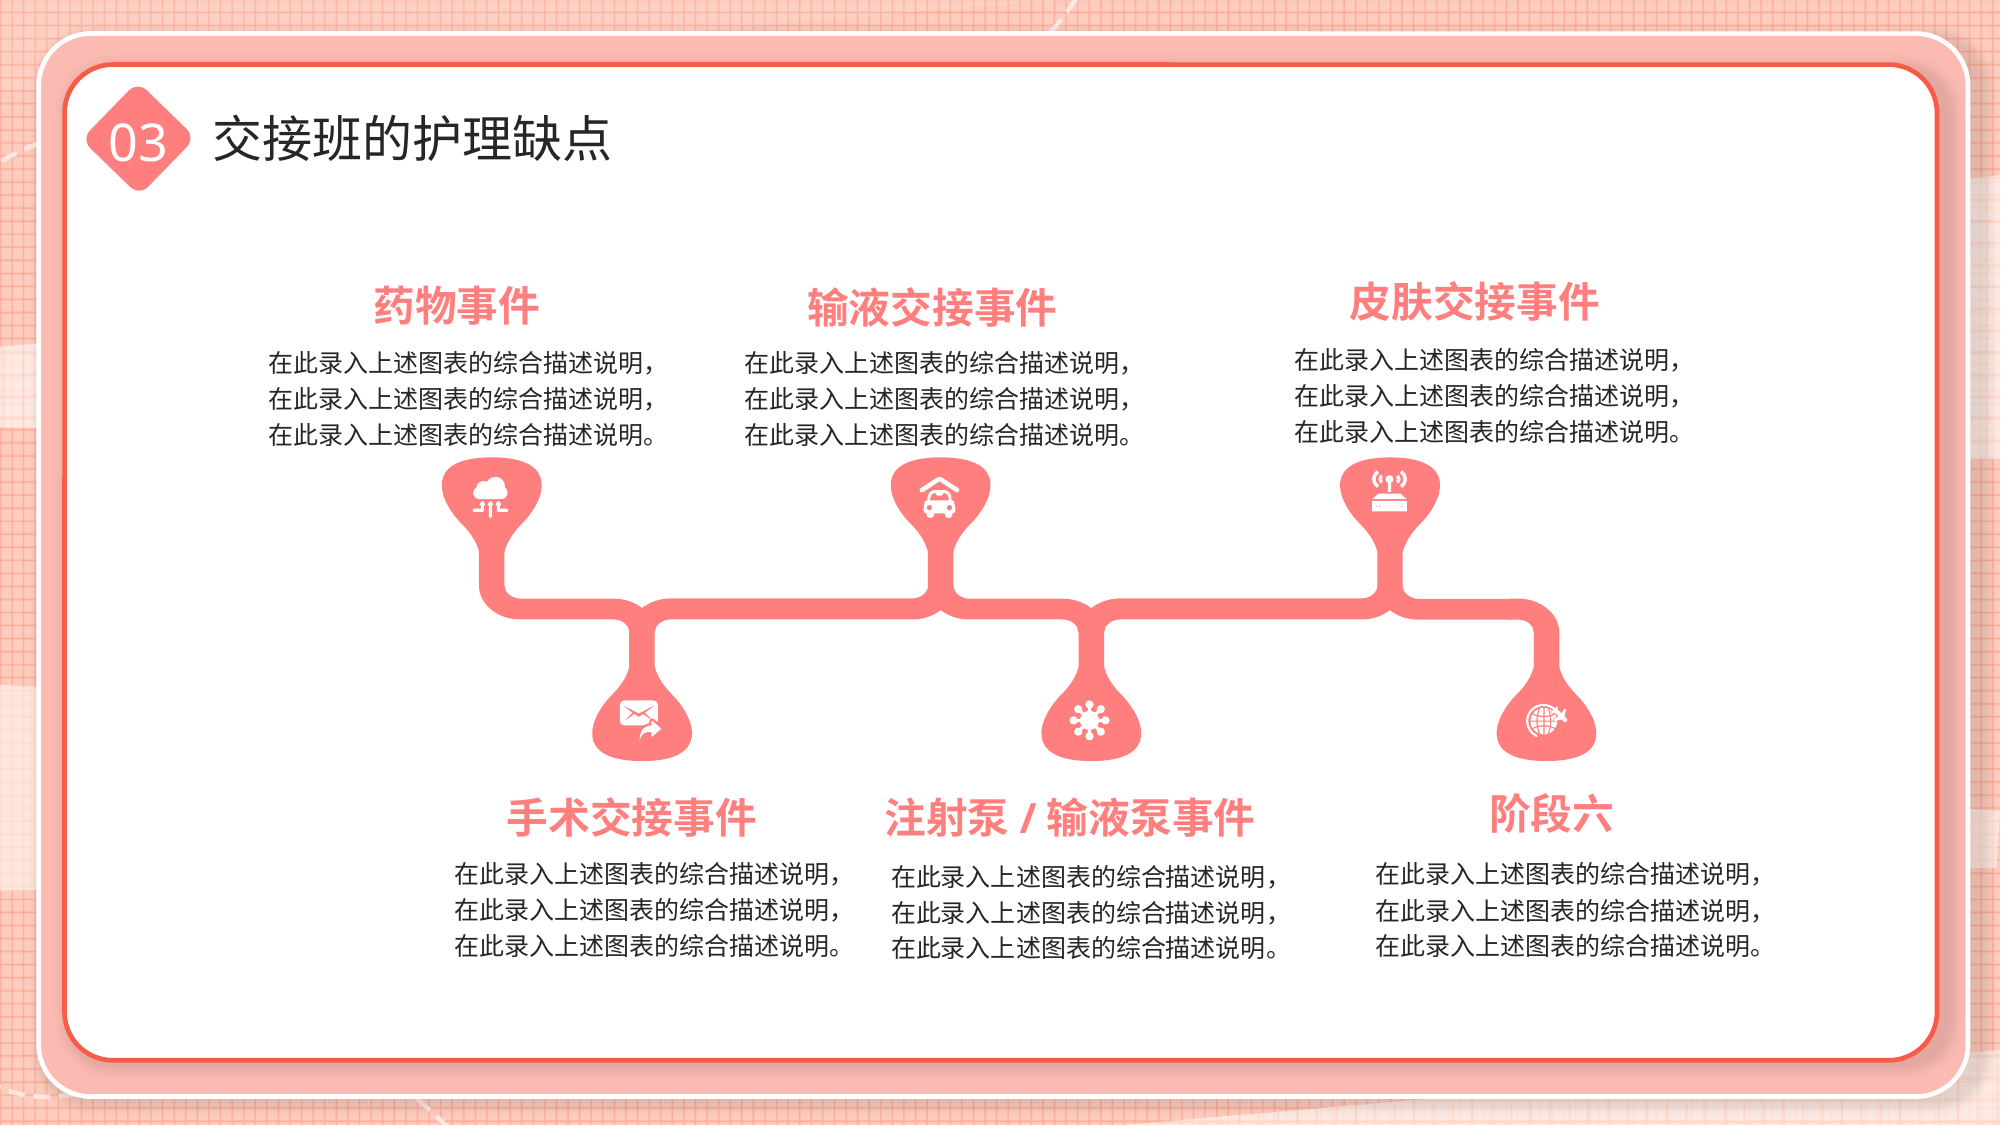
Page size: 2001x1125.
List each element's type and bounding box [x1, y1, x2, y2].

text_box [729, 274, 1168, 457]
text_box [422, 457, 1617, 762]
text_box [422, 784, 845, 969]
text_box [876, 784, 1321, 972]
text_box [1360, 780, 1779, 970]
picture [0, 0, 2000, 1125]
text_box [253, 272, 667, 458]
text_box [94, 96, 622, 181]
text_box [1279, 267, 1729, 455]
